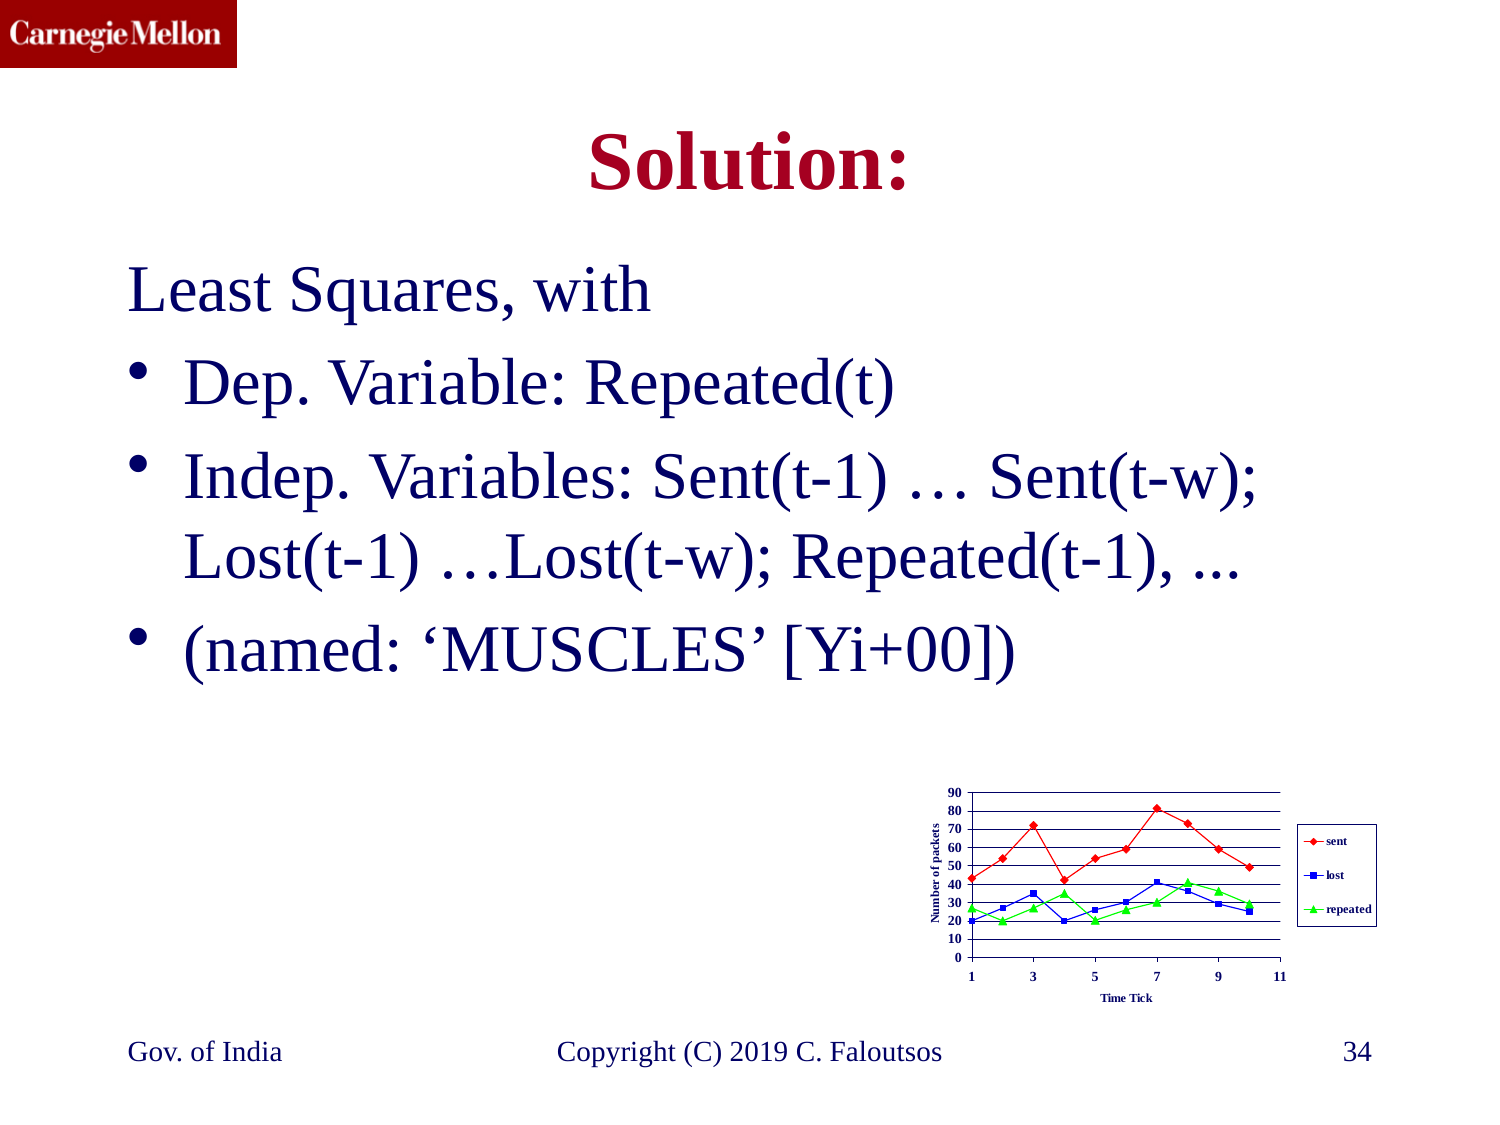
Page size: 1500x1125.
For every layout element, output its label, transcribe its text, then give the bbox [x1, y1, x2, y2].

picture [0, 0, 237, 68]
title Solution: [112, 99, 1388, 213]
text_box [912, 771, 1388, 1024]
footer Copyright (C) 2019 C. Faloutsos [512, 1024, 988, 1101]
list Least Squares, with Dep. Variable: Repeated(t) Indep. Variables: Sent(t-1) … Sent(t-w); Lost(t-1) …Lost(t-w); Repeated(t-1), ... (named: ‘MUSCLES’ [Yi+00]) [112, 237, 1388, 1001]
slide_number 34 [1074, 1031, 1388, 1101]
slide_number Gov. of India [112, 1024, 426, 1101]
